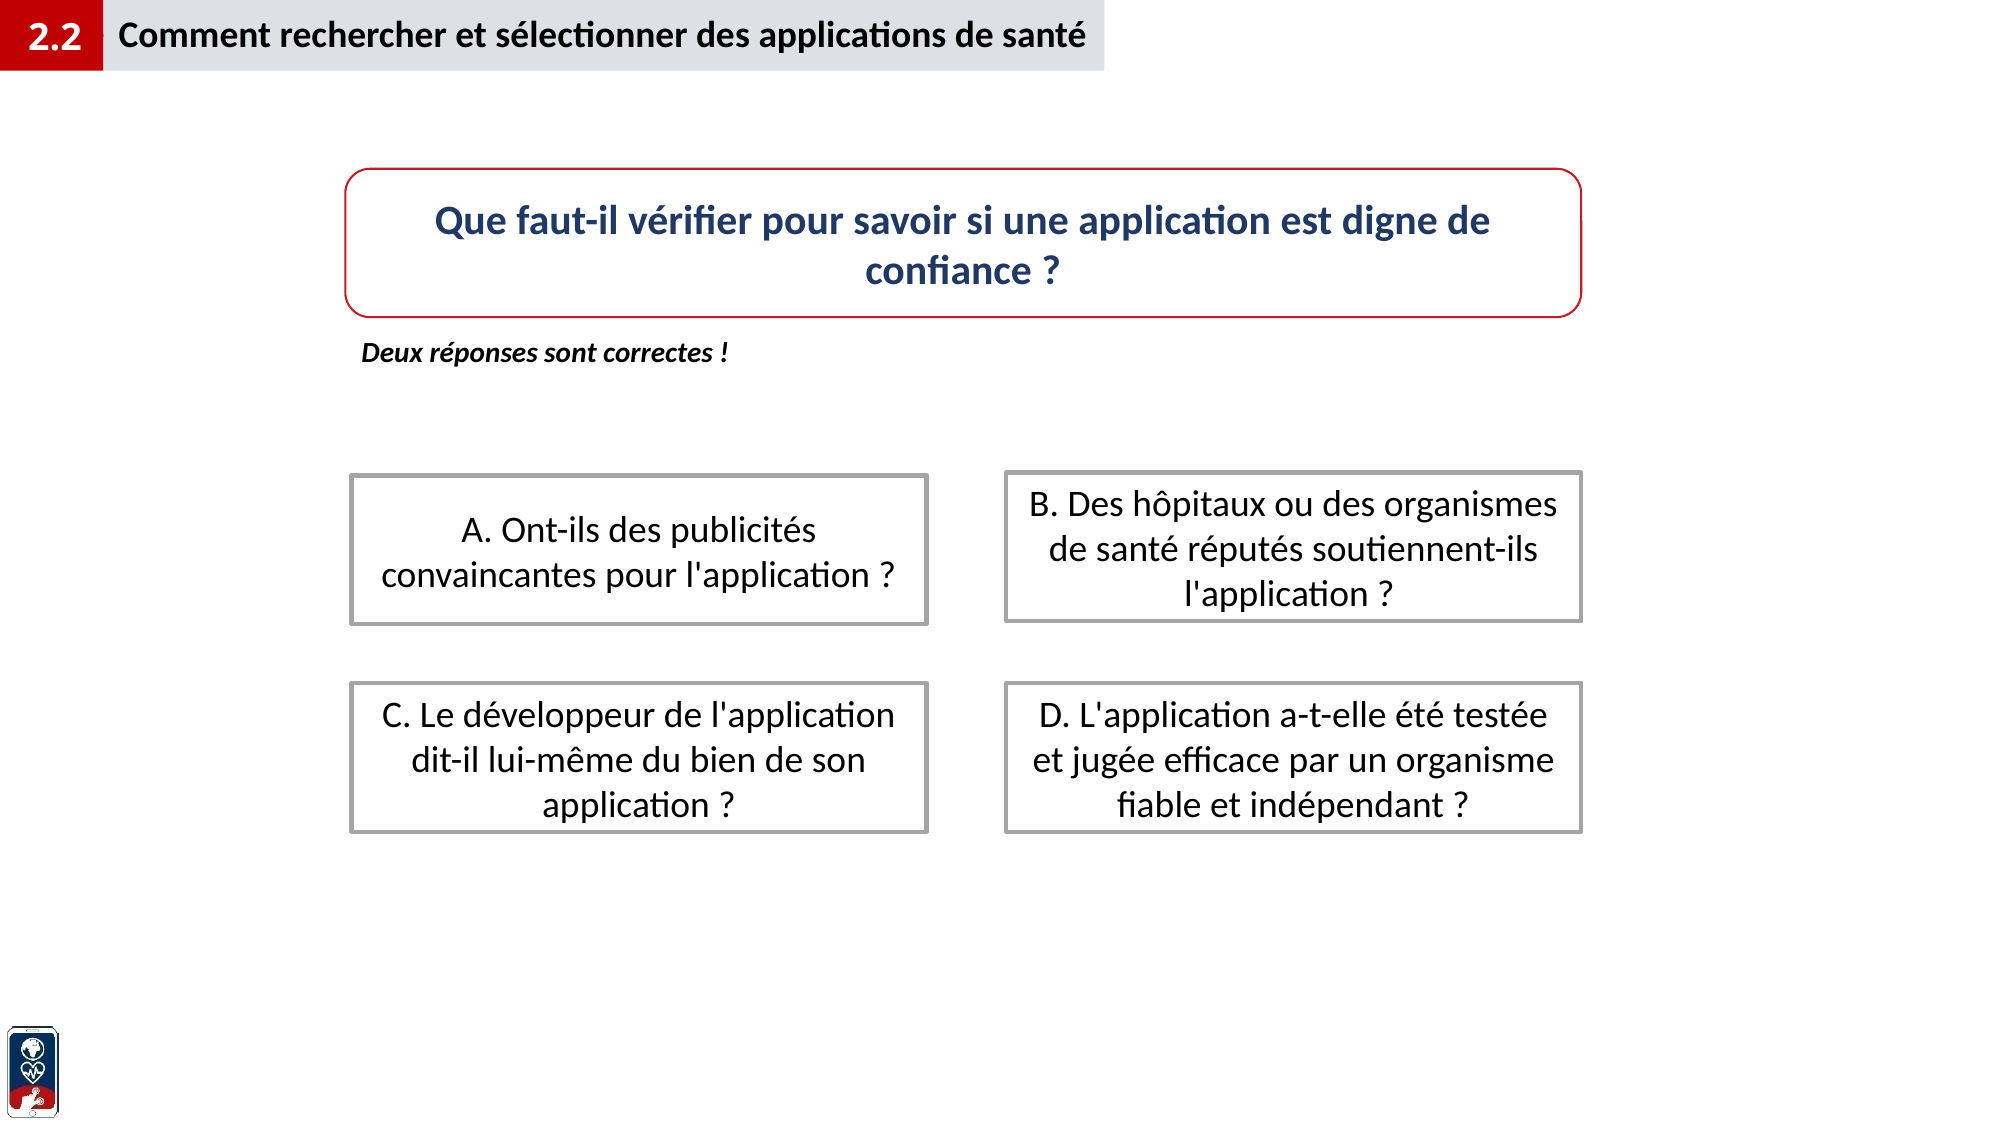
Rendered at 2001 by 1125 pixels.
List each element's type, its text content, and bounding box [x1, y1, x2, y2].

picture [7, 1026, 59, 1118]
text_box B. Des hôpitaux ou des organismes de santé réputés soutiennent-ils l'application ? [1004, 470, 1583, 623]
text_box [0, 0, 103, 71]
text_box 2.2 [13, 10, 104, 60]
text_box Que faut-il vérifier pour savoir si une application est digne de confiance ? [345, 168, 1582, 318]
text_box Deux réponses sont correctes ! [346, 325, 807, 376]
text_box C. Le développeur de l'application dit-il lui-même du bien de son application ? [349, 681, 929, 834]
text_box D. L'application a-t-elle été testée et jugée efficace par un organisme fiable et indépendant ? [1004, 681, 1583, 834]
text_box A. Ont-ils des publicités convaincantes pour l'application ? [349, 473, 929, 626]
text_box Comment rechercher et sélectionner des applications de santé [103, 0, 1105, 71]
